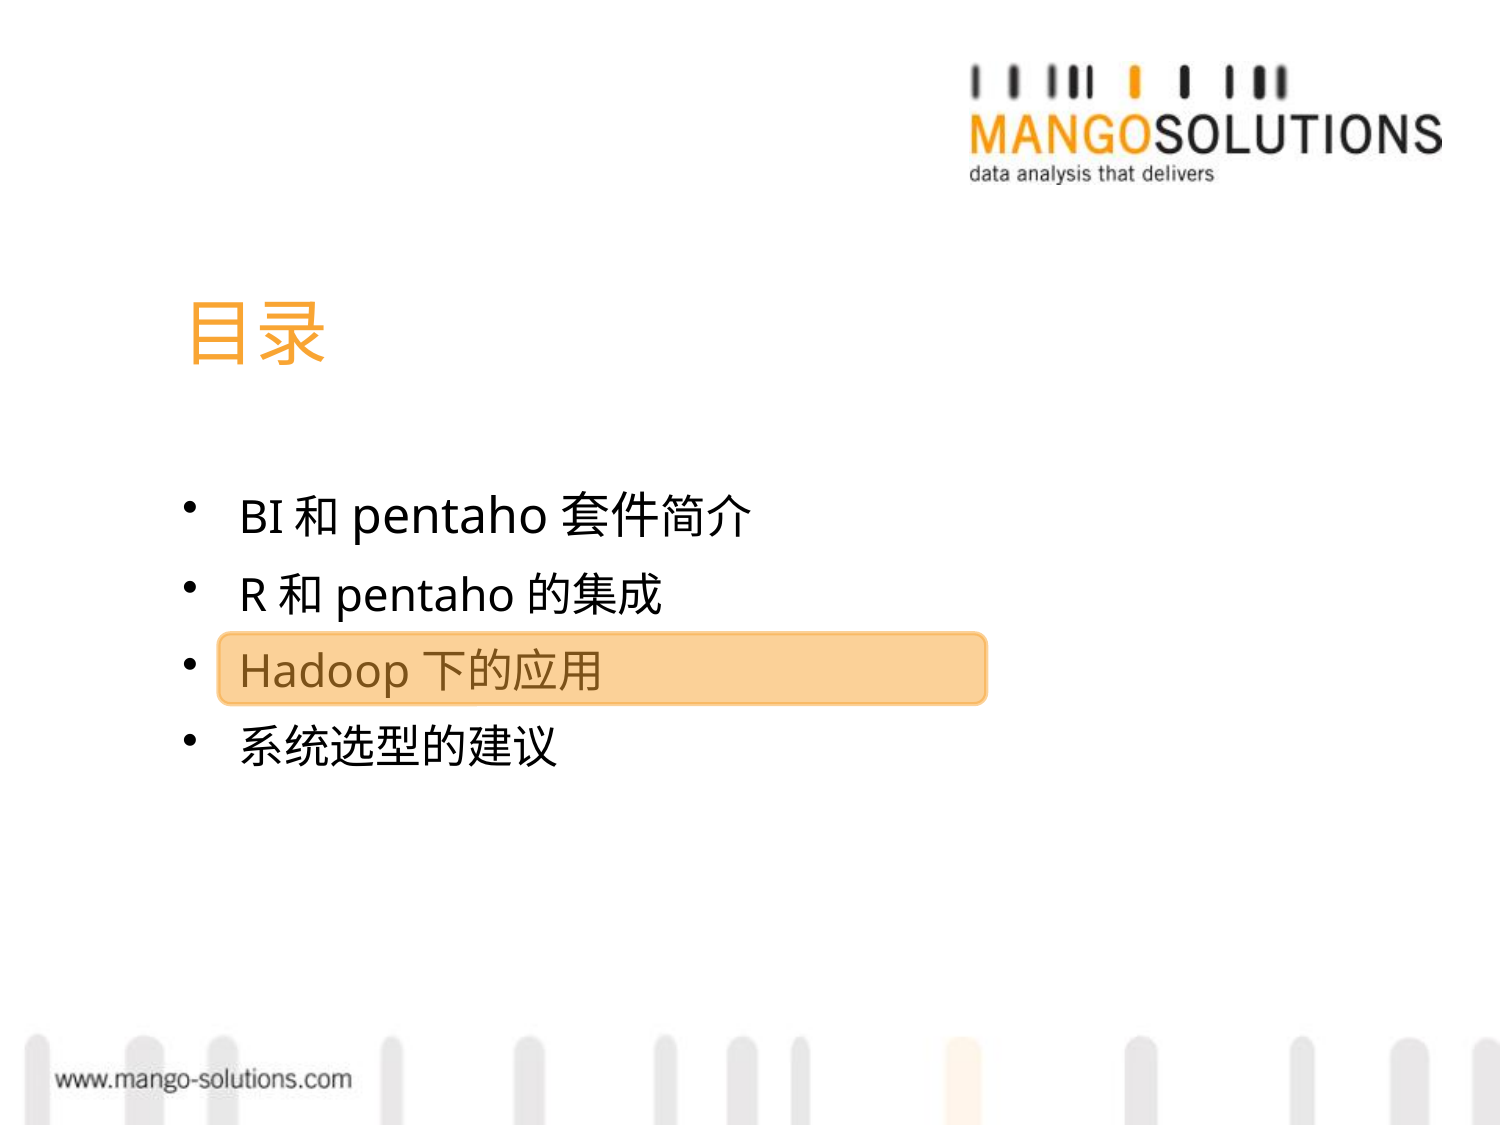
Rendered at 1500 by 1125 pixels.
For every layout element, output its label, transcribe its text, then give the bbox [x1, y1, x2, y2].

text_box [216, 631, 989, 707]
title 目录 [182, 290, 1443, 466]
picture [0, 1012, 1500, 1125]
picture [969, 61, 1442, 185]
list BI和pentaho套件简介 R和pentaho的集成 Hadoop下的应用 系统选型的建议 [182, 480, 1443, 1010]
